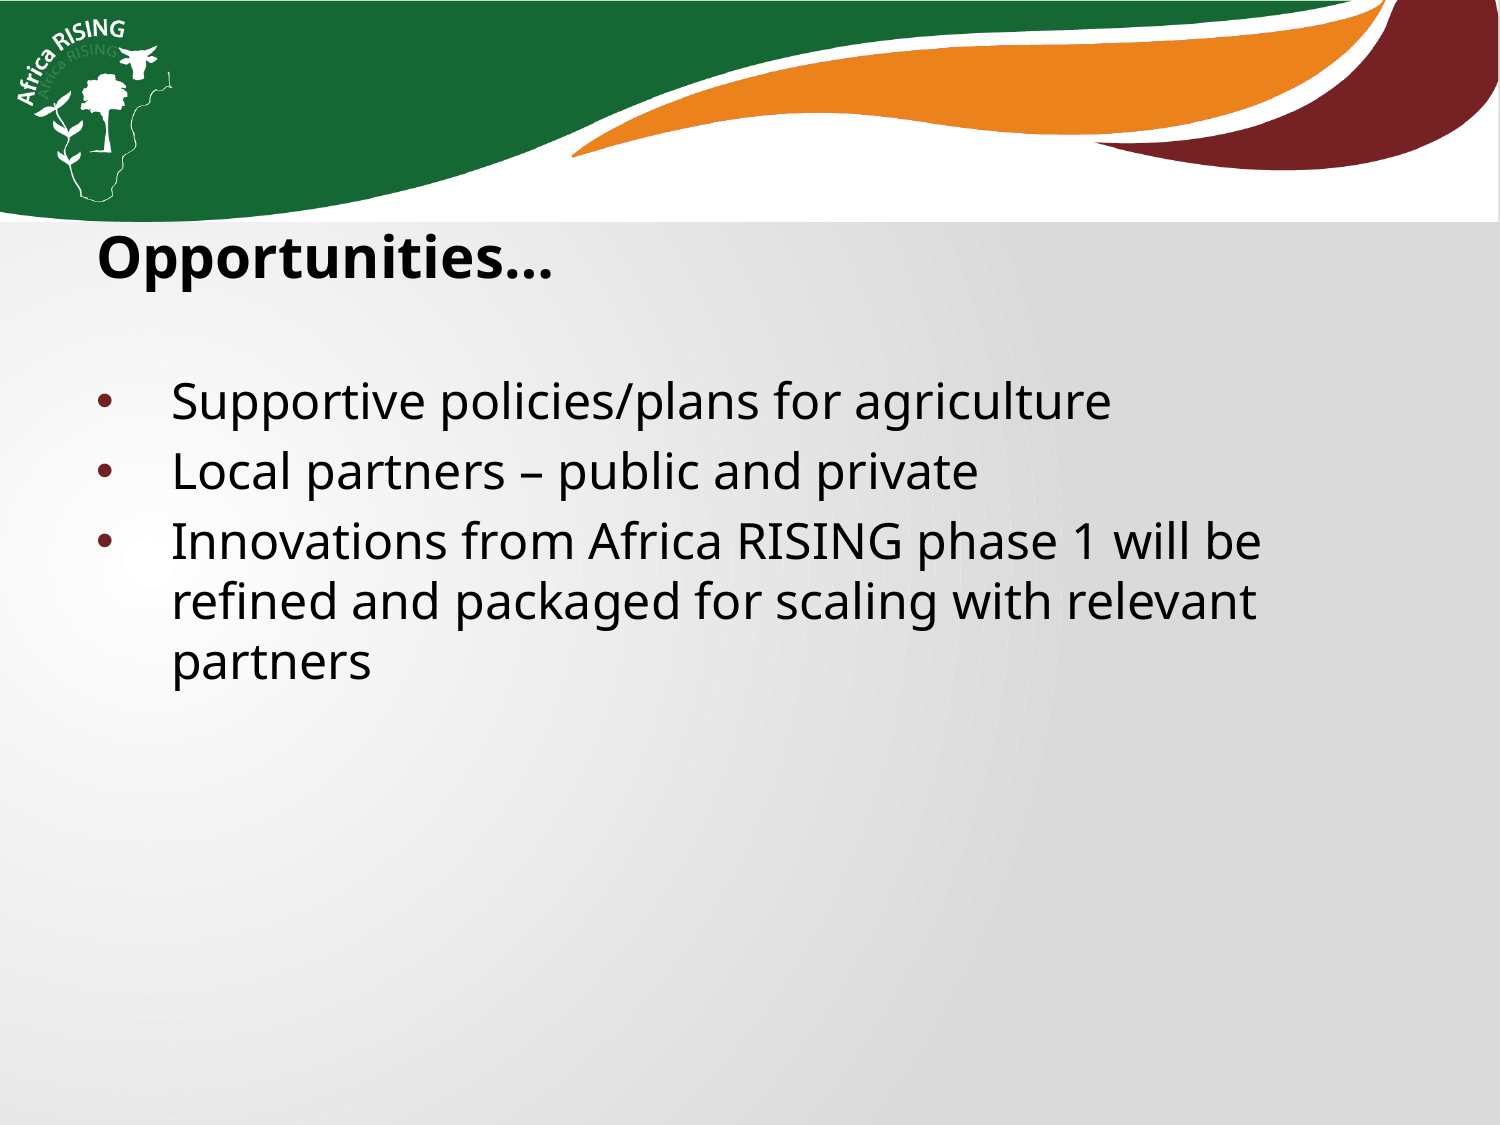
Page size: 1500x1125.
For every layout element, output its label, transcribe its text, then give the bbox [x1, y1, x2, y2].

list Opportunities… Supportive policies/plans for agriculture Local partners – public and private Innovations from Africa RISING phase 1 will be refined and packaged for scaling with relevant partners [62, 212, 1450, 988]
picture [0, 0, 1499, 222]
